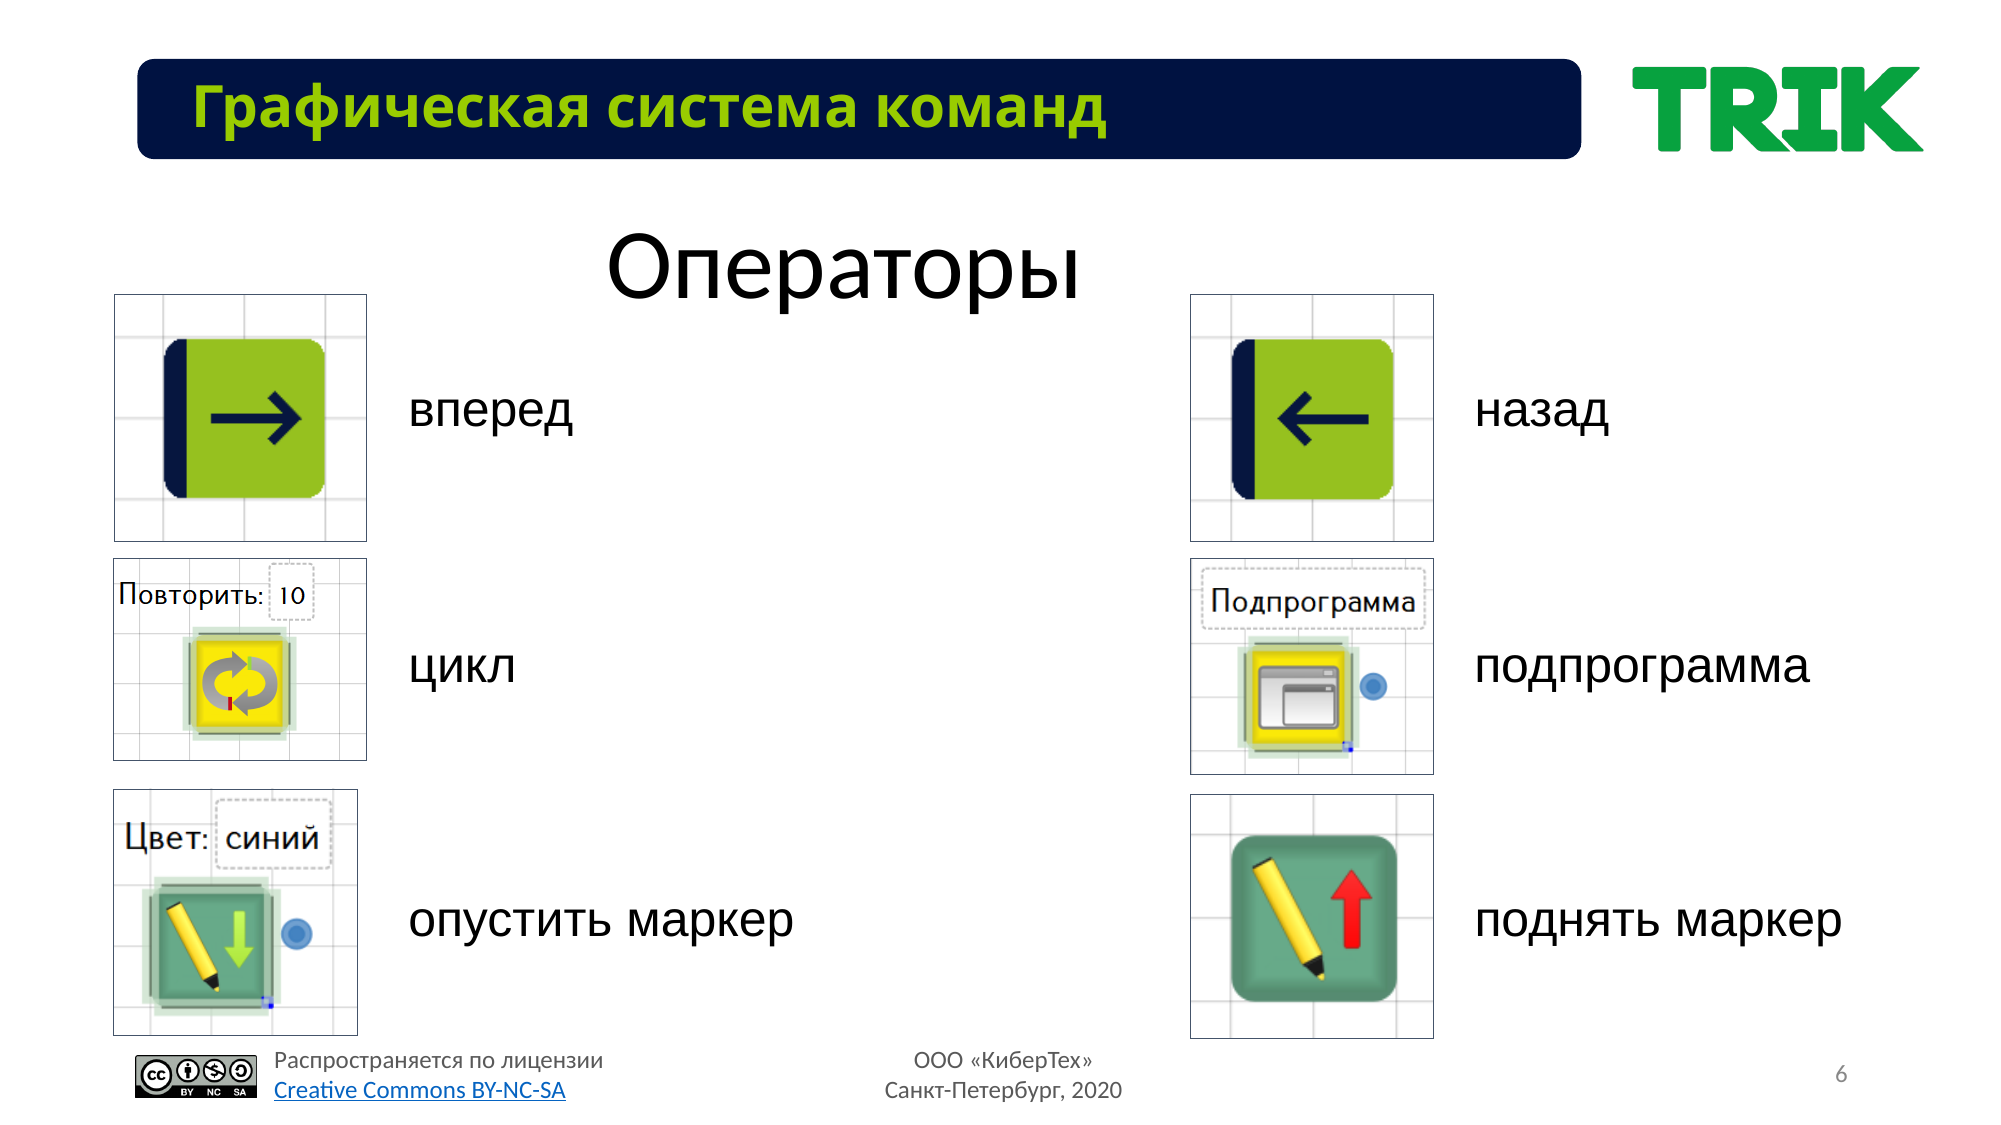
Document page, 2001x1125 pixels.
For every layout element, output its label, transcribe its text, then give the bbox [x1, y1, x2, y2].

picture [1189, 294, 1435, 542]
text_box назад [1459, 368, 1744, 444]
text_box вперед [393, 368, 741, 444]
text_box подпрограмма [1459, 624, 1974, 700]
text_box Графическая система команд [177, 70, 1530, 171]
picture [1631, 64, 1924, 154]
text_box поднять маркер [1459, 878, 2000, 954]
picture [1189, 794, 1435, 1039]
picture [135, 1055, 257, 1098]
text_box цикл [393, 624, 678, 700]
picture [113, 558, 367, 761]
picture [113, 788, 358, 1036]
text_box Операторы [591, 191, 1116, 327]
picture [1189, 558, 1435, 775]
picture [113, 294, 367, 542]
text_box опустить маркер [393, 878, 1008, 954]
text_box 6 [1412, 1042, 1863, 1103]
